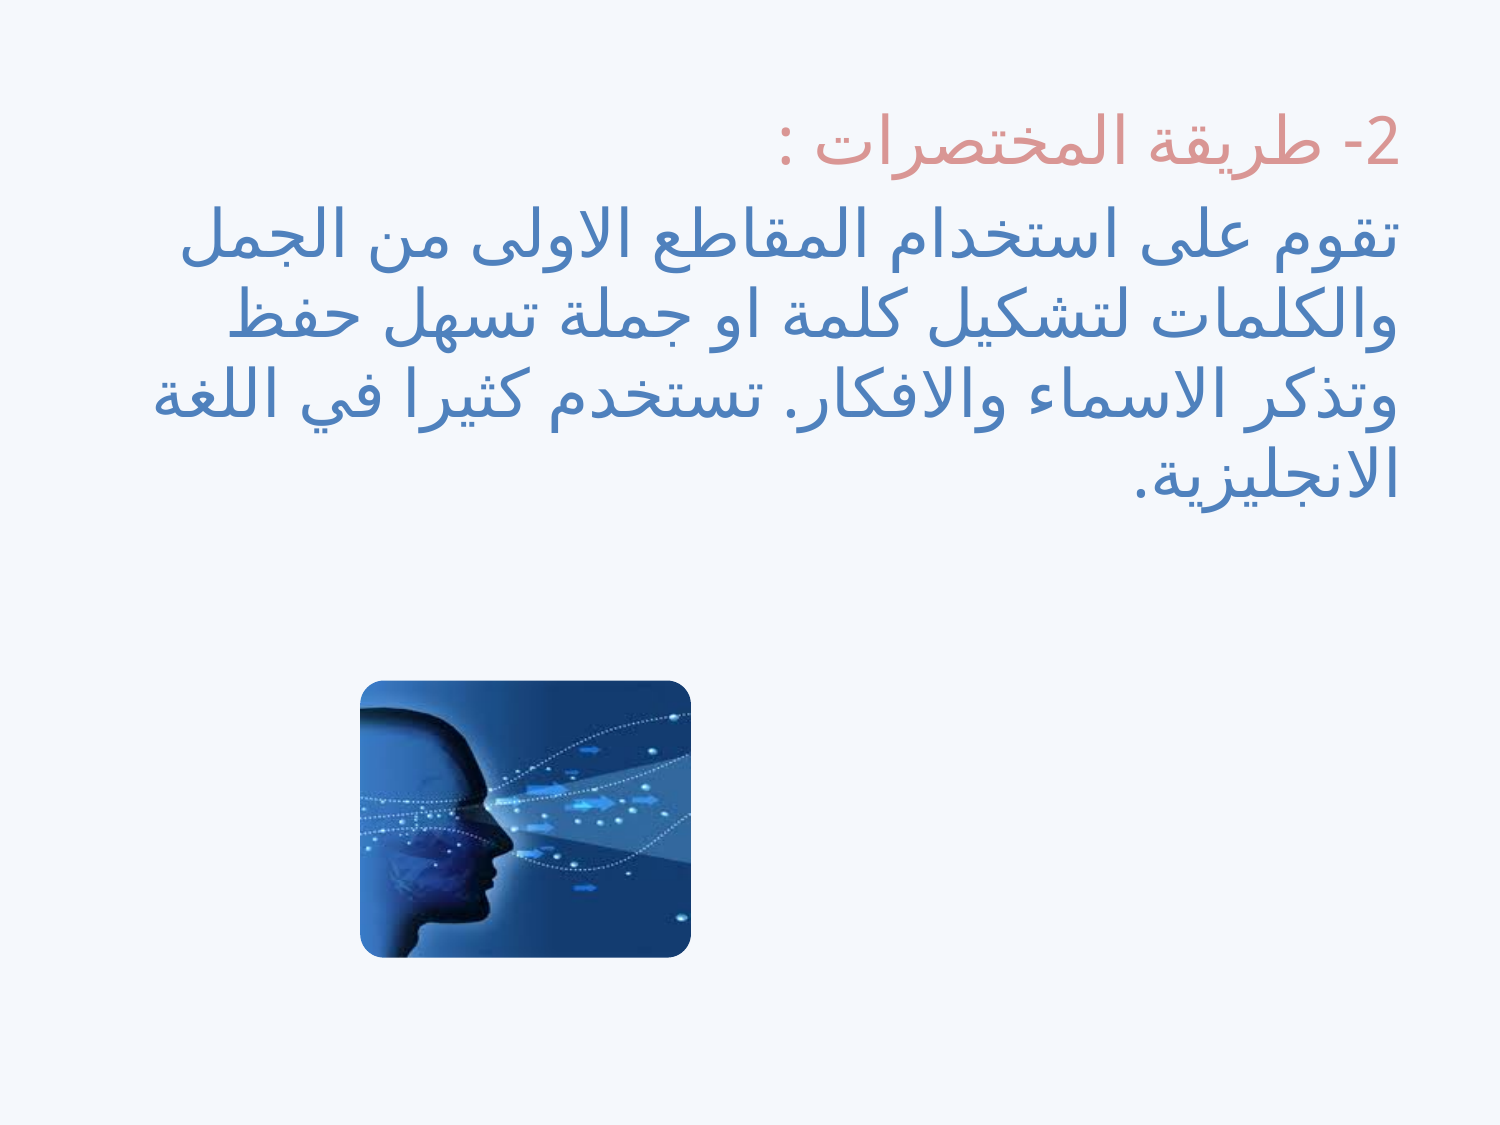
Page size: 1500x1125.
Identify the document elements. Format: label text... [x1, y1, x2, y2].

picture [359, 680, 692, 958]
list 2- طريقة المختصرات : تقوم على استخدام المقاطع الاولى من الجمل والكلمات لتشكيل كلمة او جملة تسهل حفظ وتذكر الاسماء والافكار. تستخدم كثيرا في اللغة الانجليزية. [100, 90, 1417, 1071]
